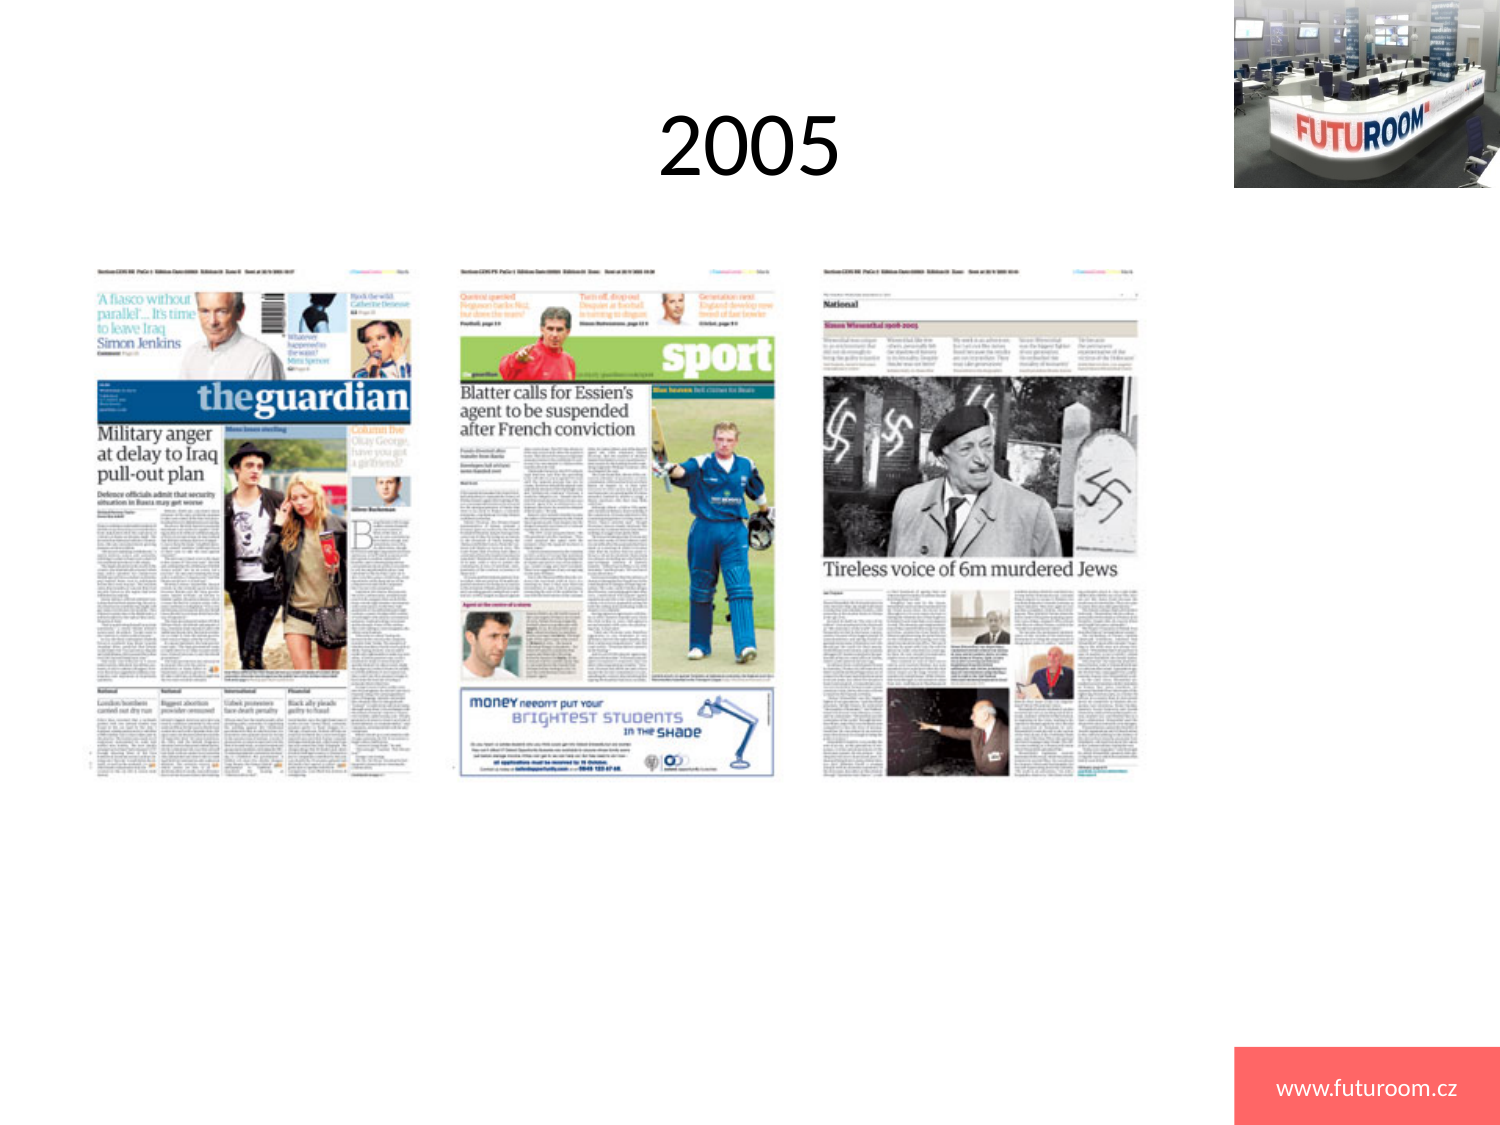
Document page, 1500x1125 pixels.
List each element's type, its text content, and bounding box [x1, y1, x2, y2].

picture [445, 269, 790, 792]
text_box www.futuroom.cz [1232, 1045, 1500, 1125]
picture [808, 269, 1153, 792]
picture [81, 269, 426, 792]
picture [1234, 0, 1500, 188]
title 2005 [75, 45, 1425, 233]
